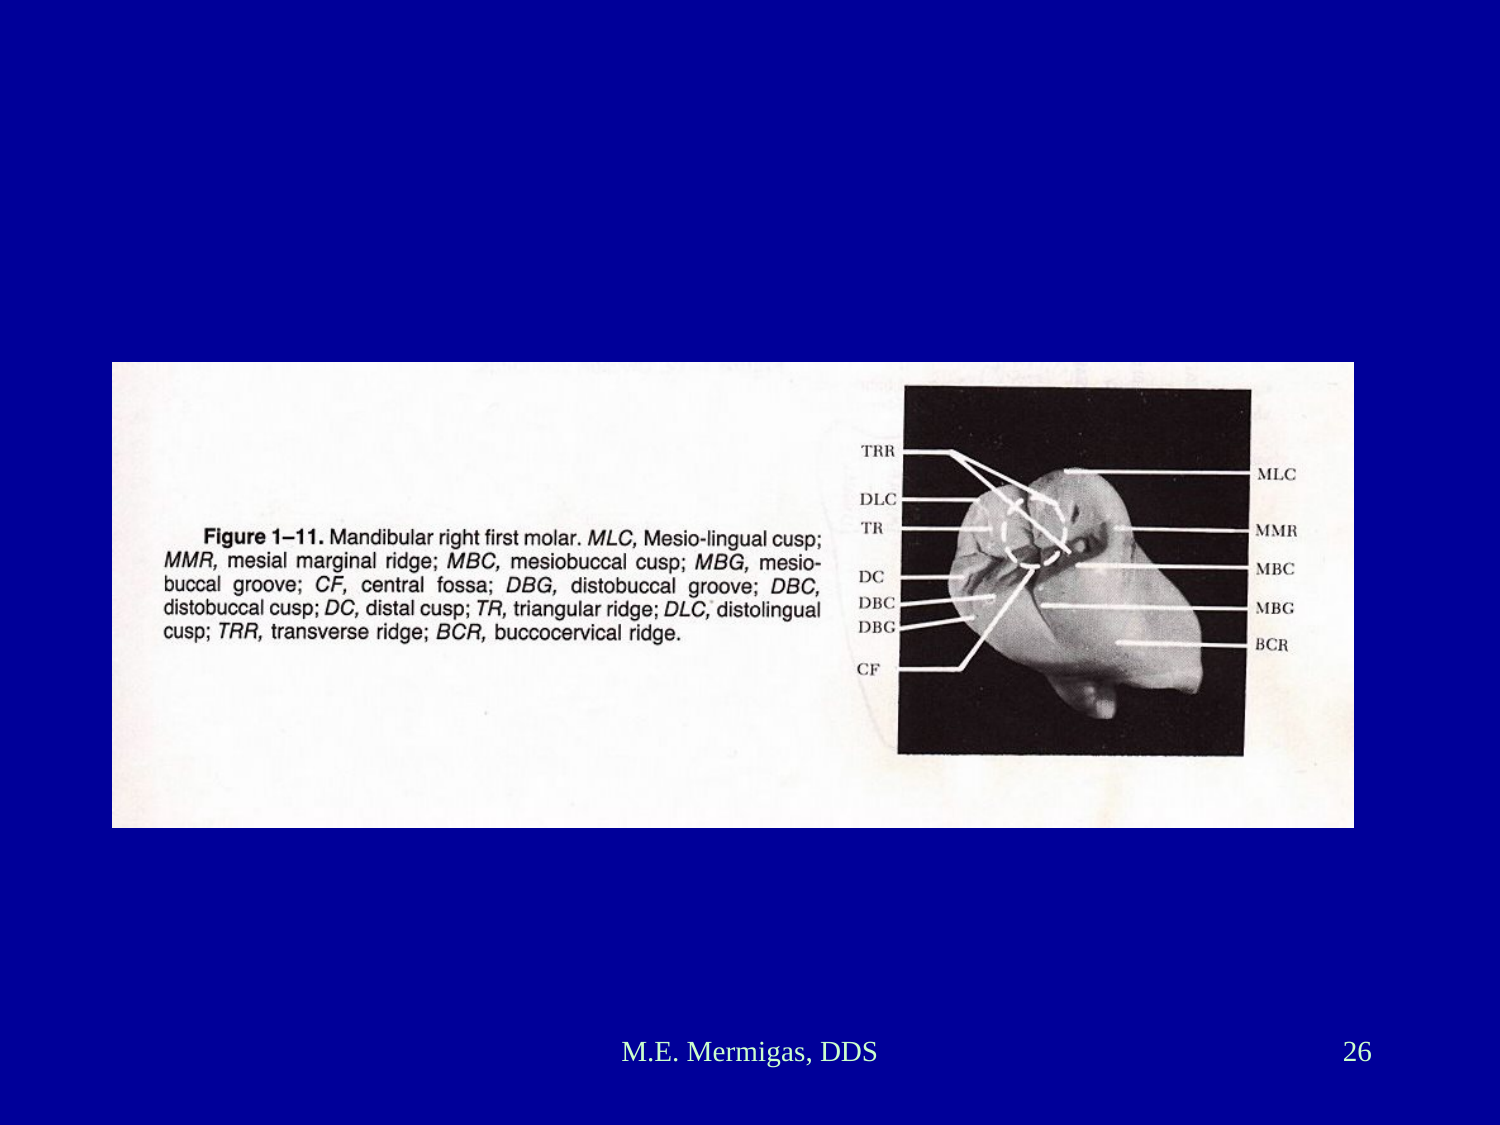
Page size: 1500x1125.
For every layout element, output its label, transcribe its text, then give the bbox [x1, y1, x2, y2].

picture [112, 362, 1354, 828]
footer M.E. Mermigas, DDS [512, 1024, 988, 1101]
slide_number 26 [1074, 1024, 1388, 1101]
